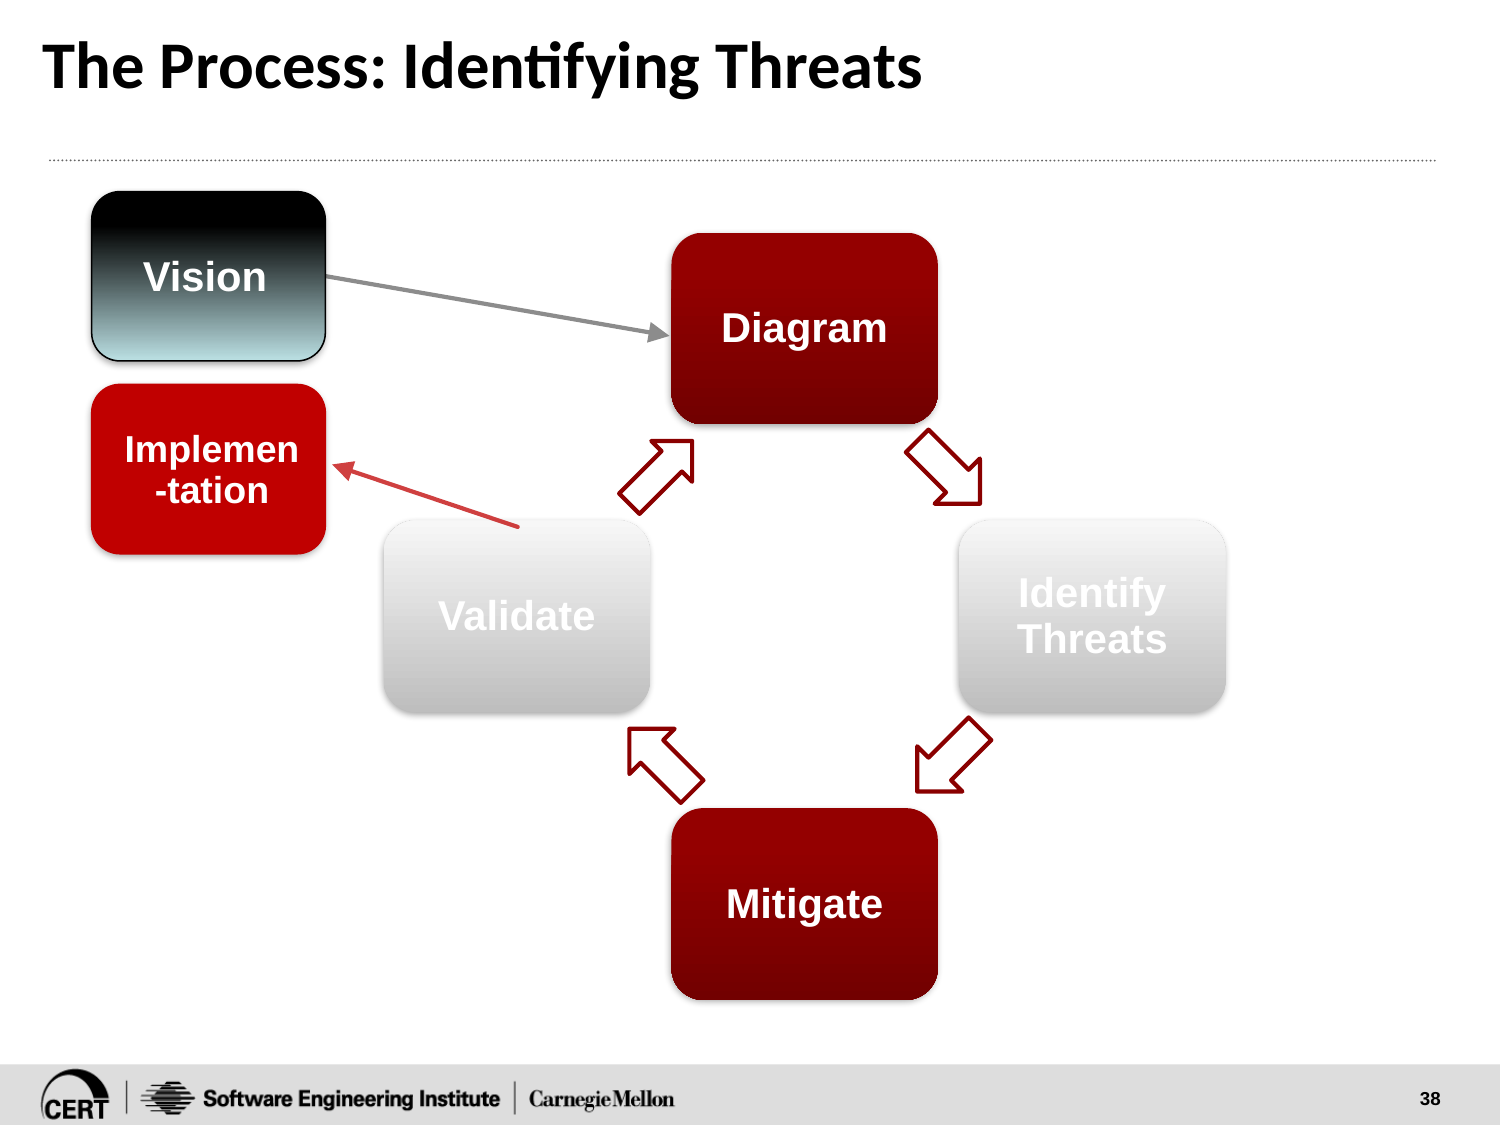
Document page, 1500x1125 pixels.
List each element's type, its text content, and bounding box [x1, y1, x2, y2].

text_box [271, 232, 1338, 1001]
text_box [330, 275, 670, 337]
title The Process: Identifying Threats [42, 37, 1434, 155]
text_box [91, 384, 326, 554]
picture [24, 1065, 688, 1125]
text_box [331, 464, 518, 528]
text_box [91, 191, 326, 362]
